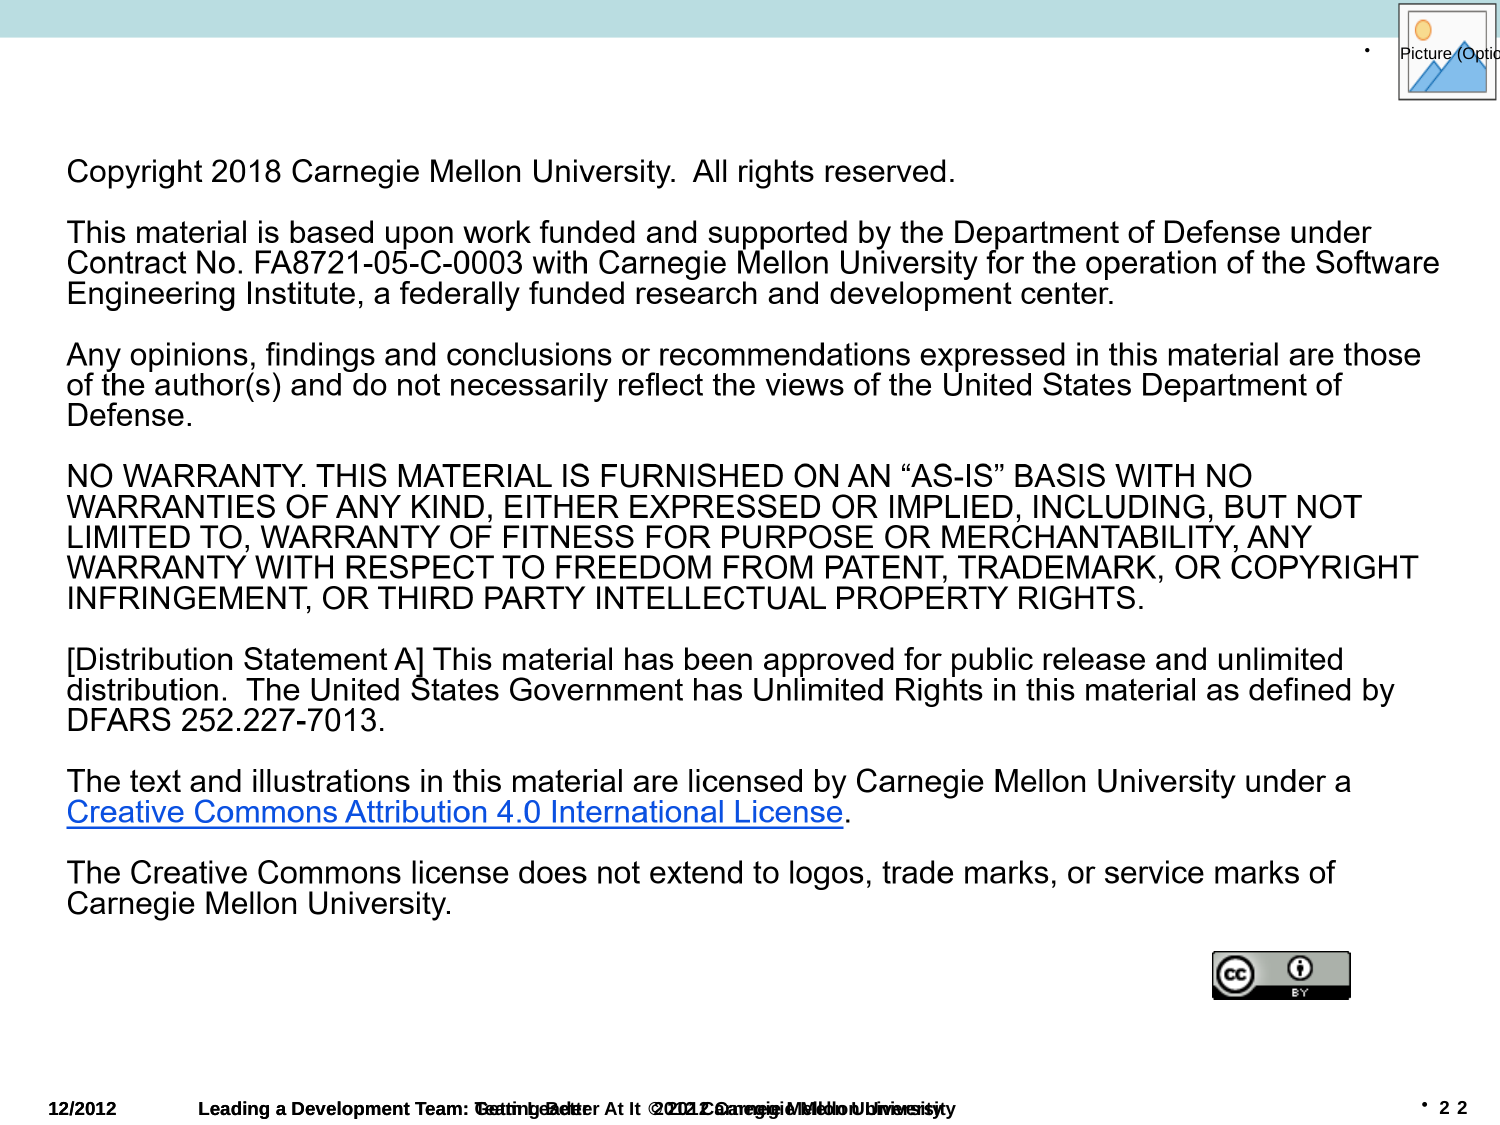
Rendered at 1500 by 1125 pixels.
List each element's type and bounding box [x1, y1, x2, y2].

picture [54, 155, 1471, 929]
picture [1394, 0, 1500, 106]
text_box [0, 0, 1392, 91]
picture [1212, 951, 1351, 1001]
